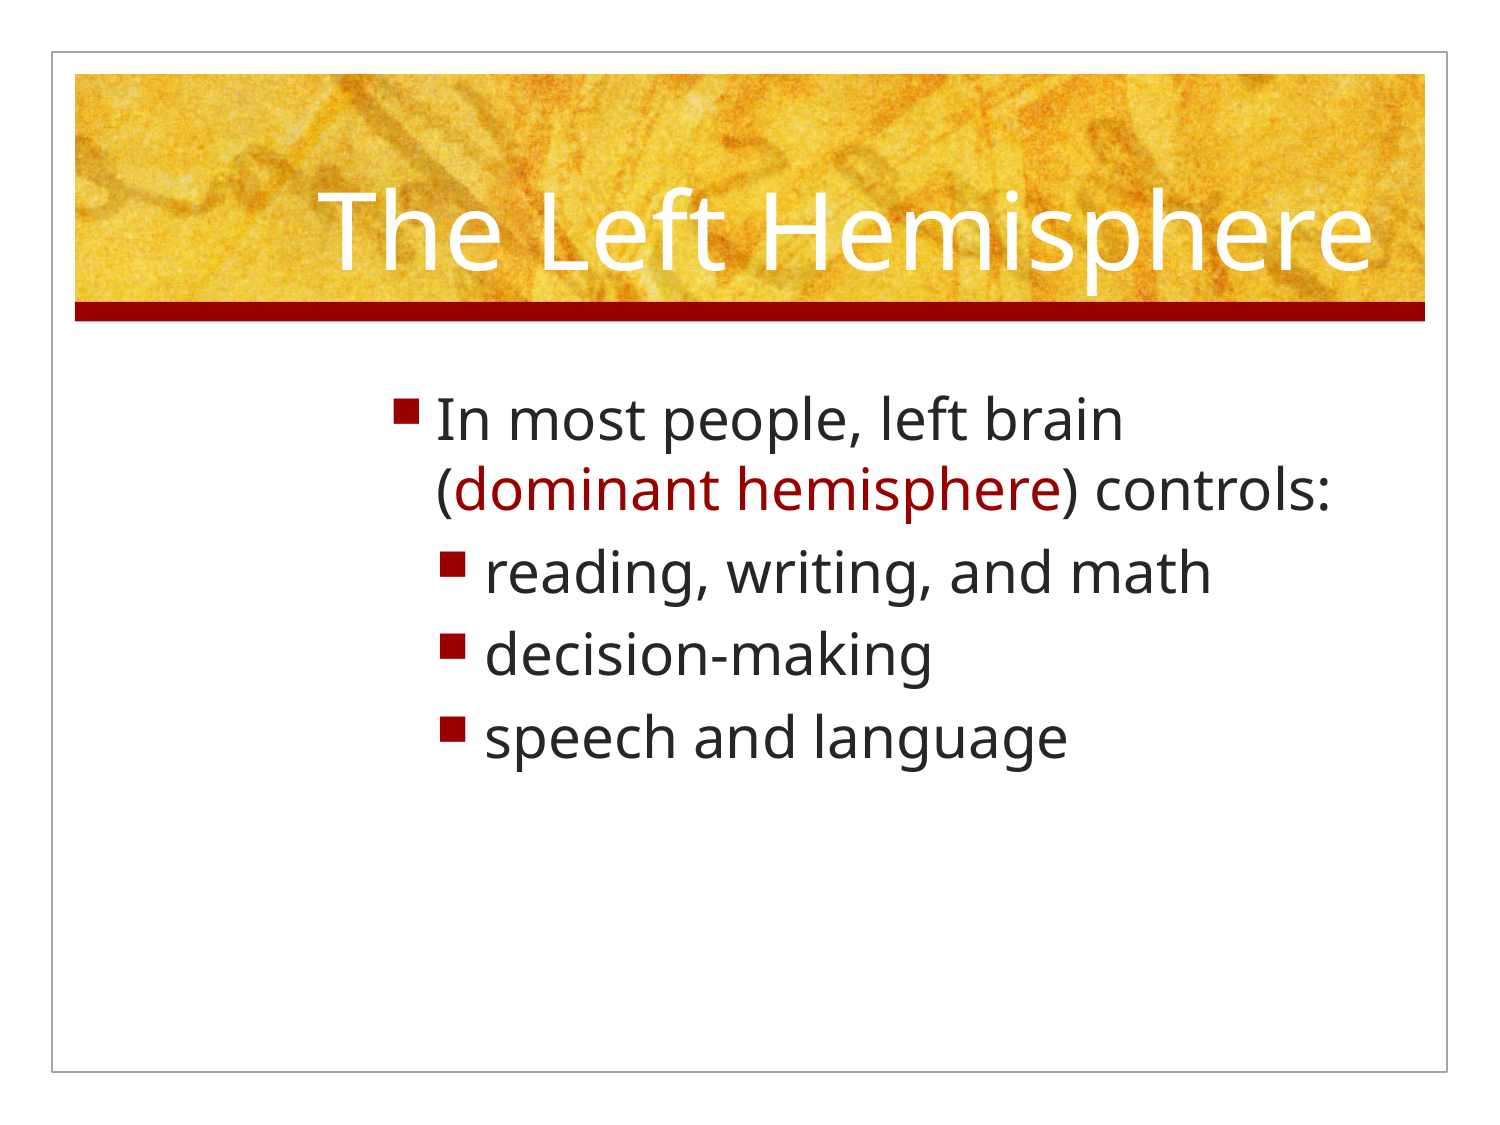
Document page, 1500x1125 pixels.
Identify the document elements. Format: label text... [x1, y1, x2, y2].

list In most people, left brain (dominant hemisphere) controls: reading, writing, and math decision-making speech and language [375, 375, 1392, 1005]
title The Left Hemisphere [108, 74, 1392, 292]
picture [75, 74, 1425, 301]
